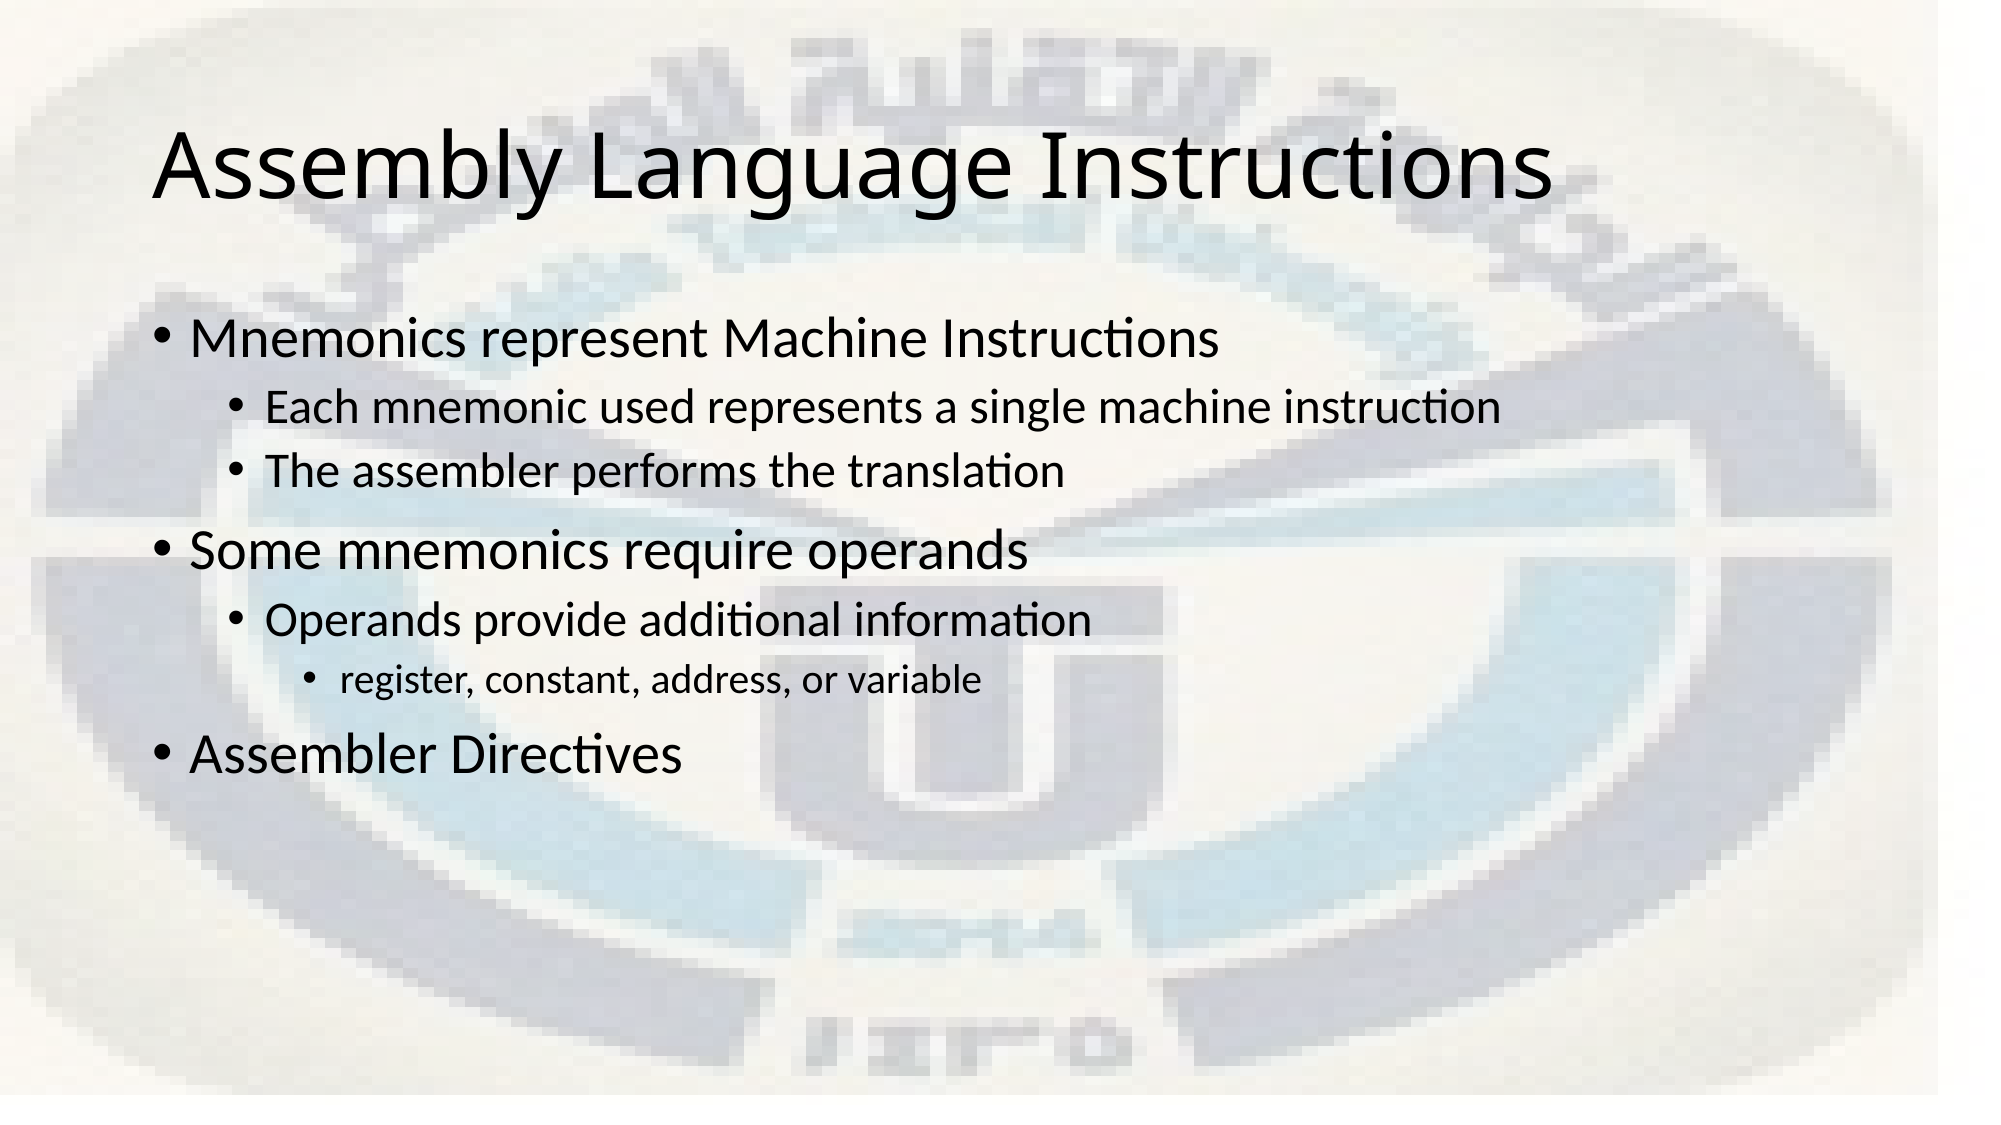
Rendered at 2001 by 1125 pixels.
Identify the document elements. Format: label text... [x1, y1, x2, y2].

list Mnemonics represent Machine Instructions Each mnemonic used represents a single machine instruction The assembler performs the translation Some mnemonics require operands Operands provide additional information register, constant, address, or variable Assembler Directives [137, 299, 1863, 1014]
title Assembly Language Instructions [137, 59, 1863, 278]
text_box Label Operator Operand[s] ;Comment INIT: mov ax, bx ; Copy contents of bx into ax Label - INIT: Operator - mov Operands - ax and bx Comment - alphanumeric string between ; and \n Not case sensitive Unlike other assemblers, destination operand is first mov is the mnemonic that the assembler translates into an opcode [0, 0, 2000, 1125]
